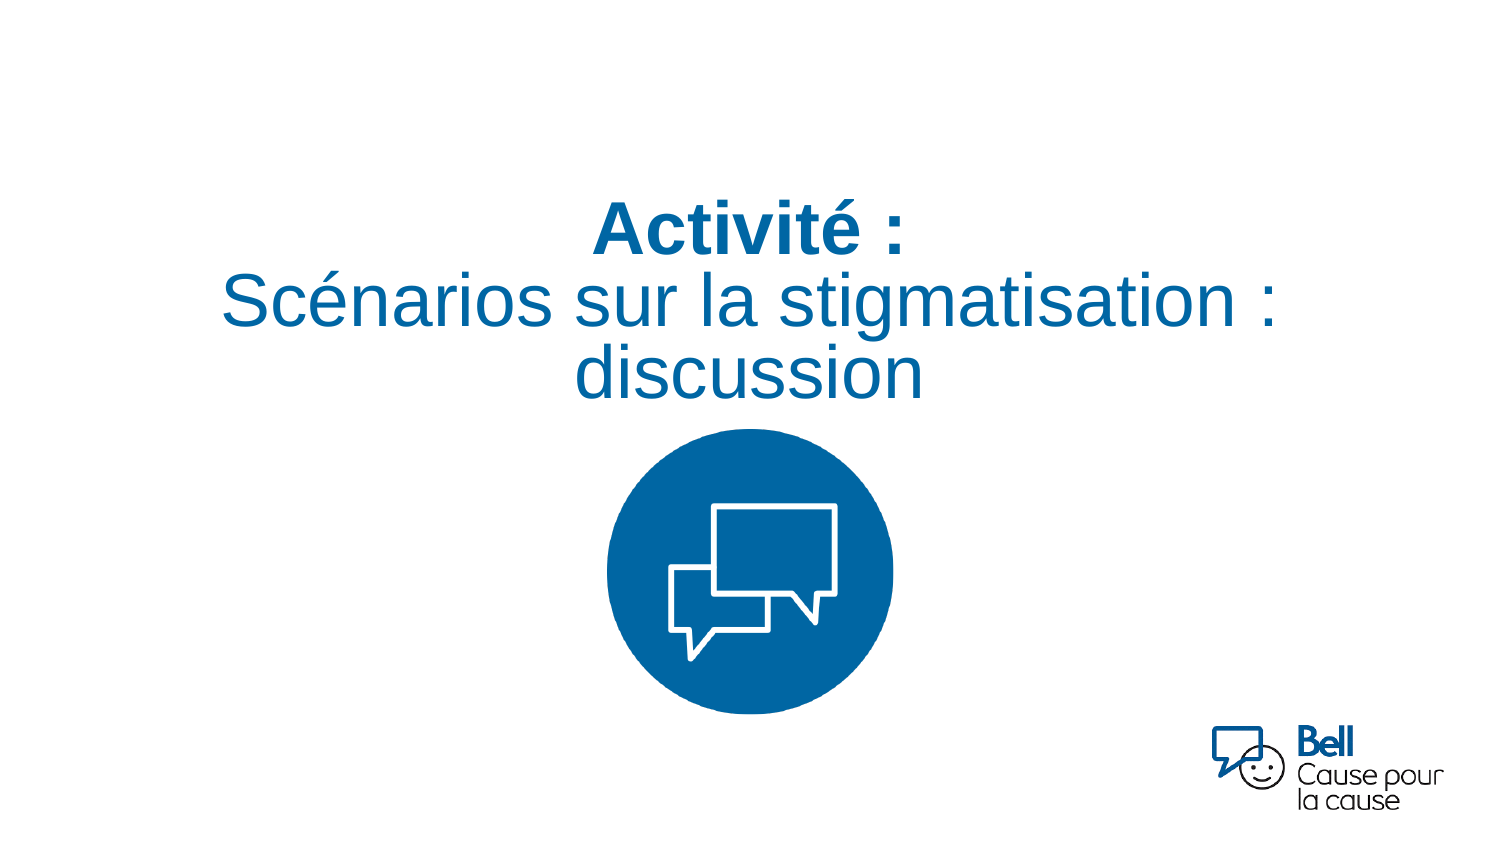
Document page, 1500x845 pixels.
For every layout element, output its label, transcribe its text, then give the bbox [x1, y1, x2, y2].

title Activité : Scénarios sur la stigmatisation : discussion [197, 211, 1303, 392]
picture [606, 428, 894, 716]
picture [1212, 725, 1444, 810]
